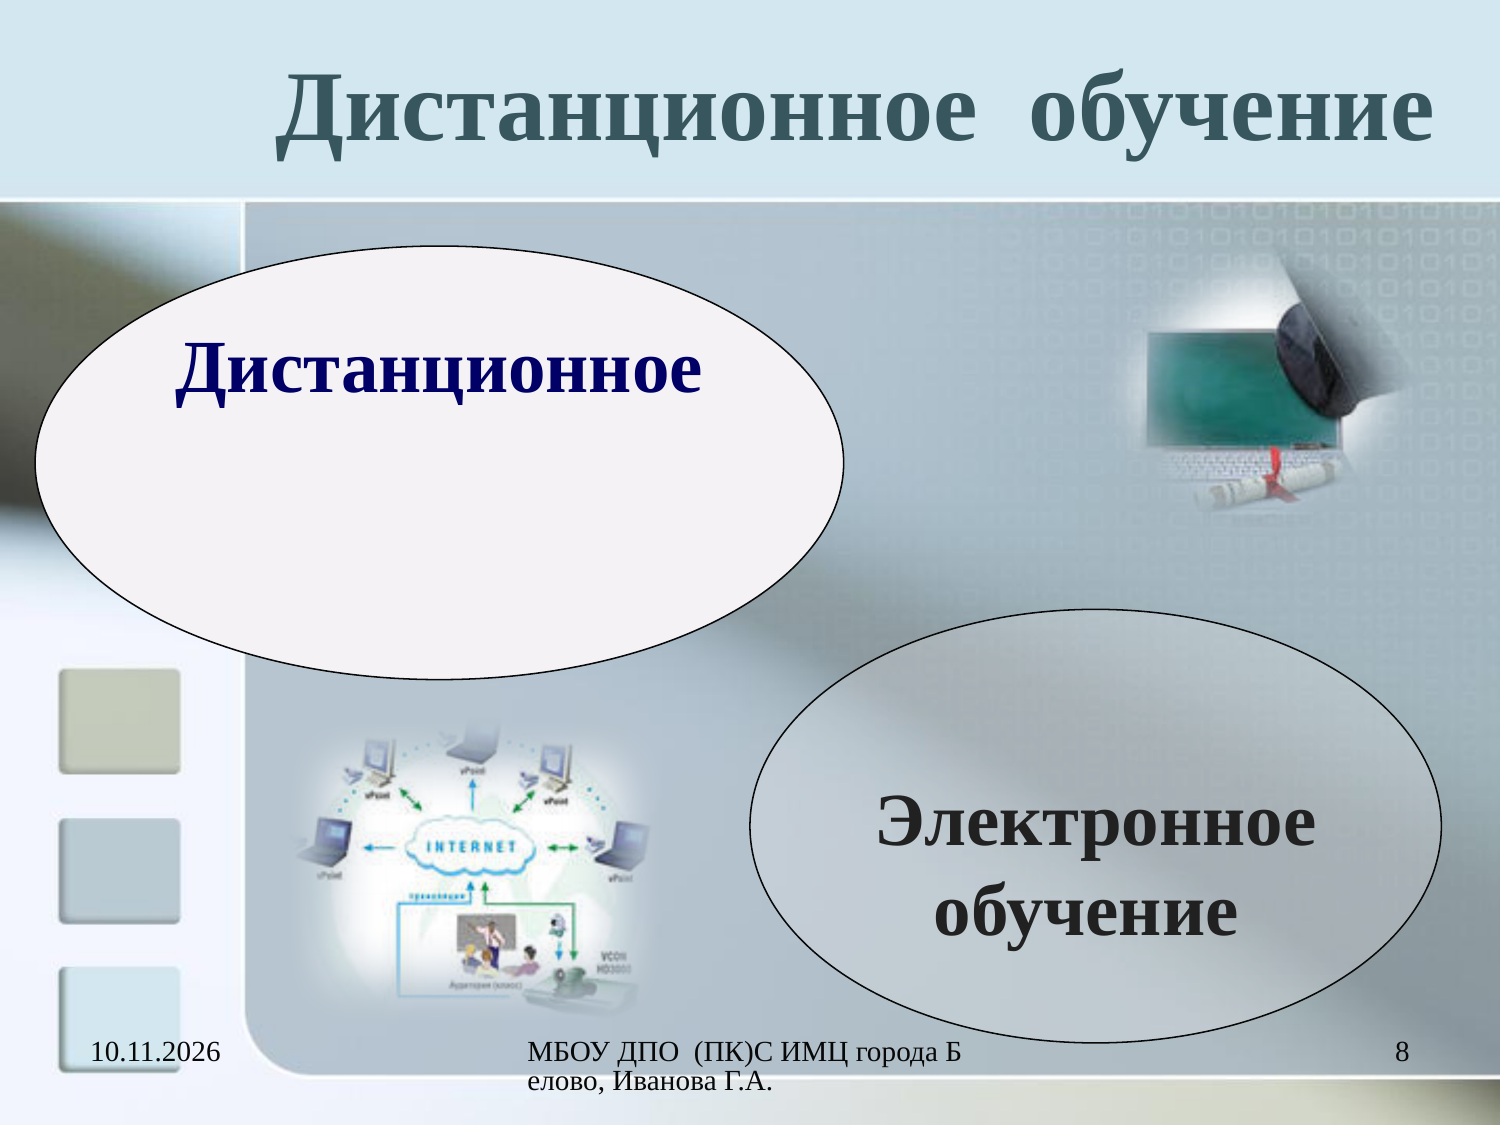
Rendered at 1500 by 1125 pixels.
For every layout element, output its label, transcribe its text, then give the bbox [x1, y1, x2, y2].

title Дистанционное обучение [249, 12, 1462, 188]
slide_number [74, 1024, 426, 1103]
text_box Дистанционное [35, 246, 844, 680]
footer МБОУ ДПО (ПК)С ИМЦ города Белово, Иванова Г.А. [512, 1024, 988, 1103]
slide_number 8 [1074, 1024, 1426, 1103]
picture [0, 0, 1500, 1125]
text_box Электронное обучение [749, 609, 1442, 1043]
